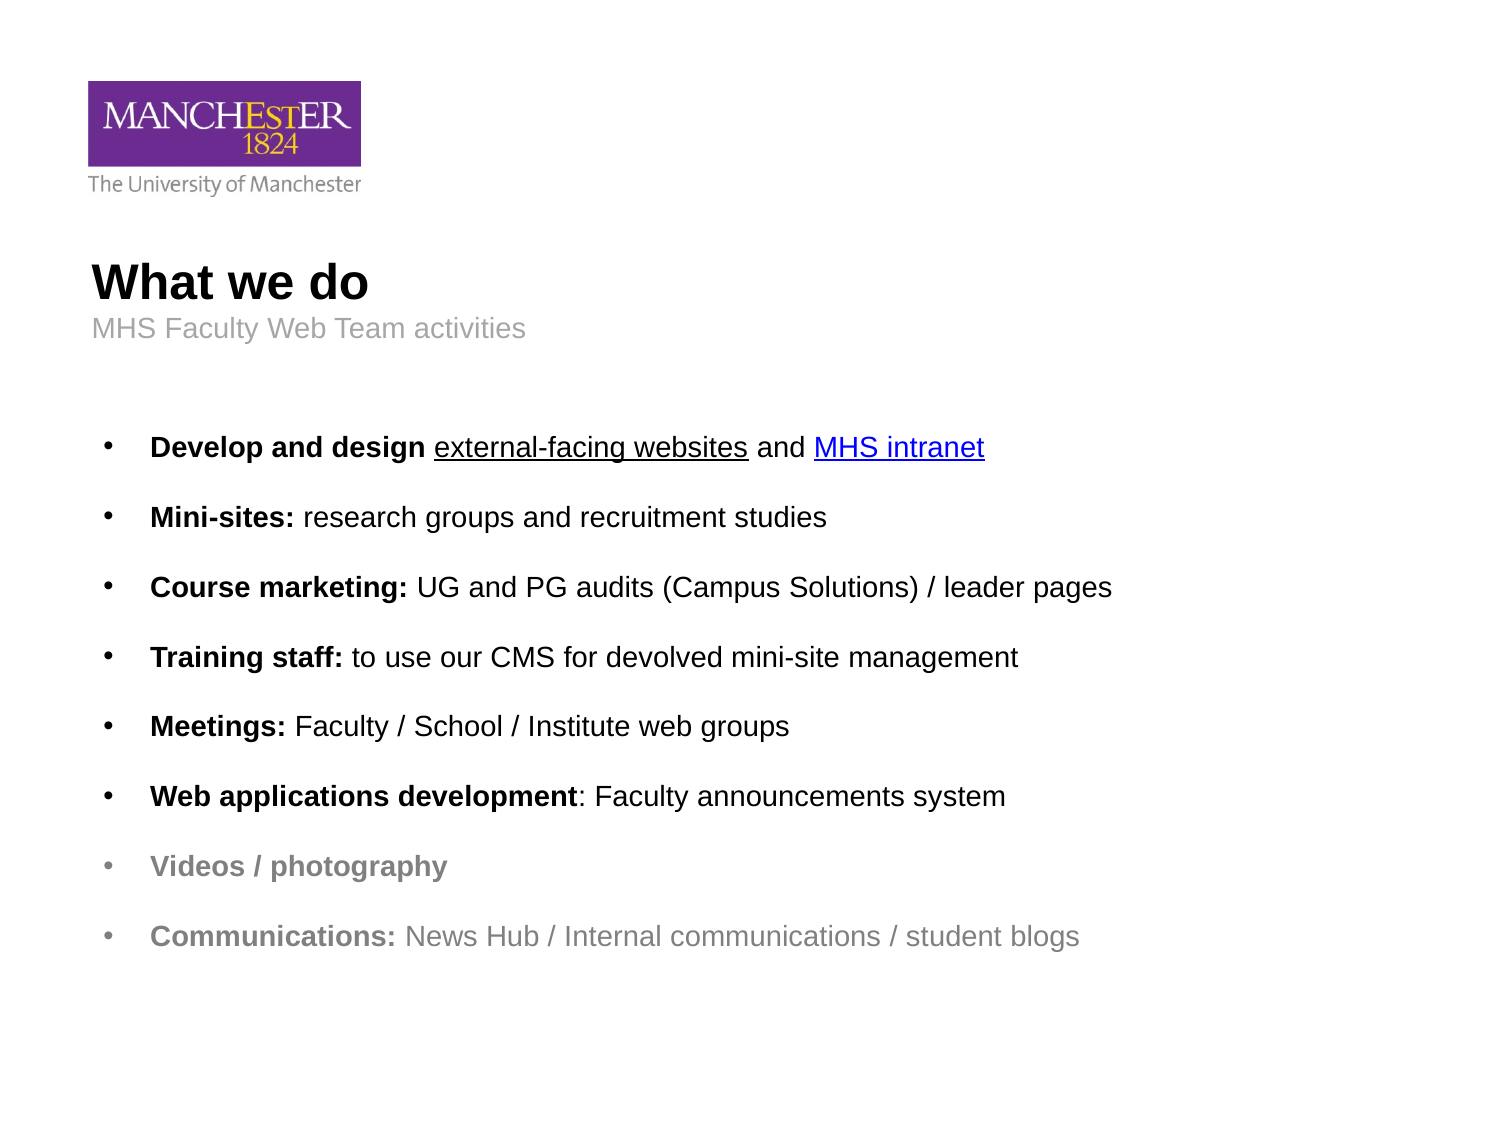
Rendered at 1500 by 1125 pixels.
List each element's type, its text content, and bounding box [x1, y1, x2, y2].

text_box Develop and design external-facing websites and MHS intranet Mini-sites: research groups and recruitment studies Course marketing: UG and PG audits (Campus Solutions) / leader pages Training staff: to use our CMS for devolved mini-site management Meetings: Faculty / School / Institute web groups Web applications development: Faculty announcements system Videos / photography Communications: News Hub / Internal communications / student blogs [88, 420, 1376, 995]
title What we do MHS Faculty Web Team activities [76, 231, 1294, 362]
picture [88, 80, 361, 197]
